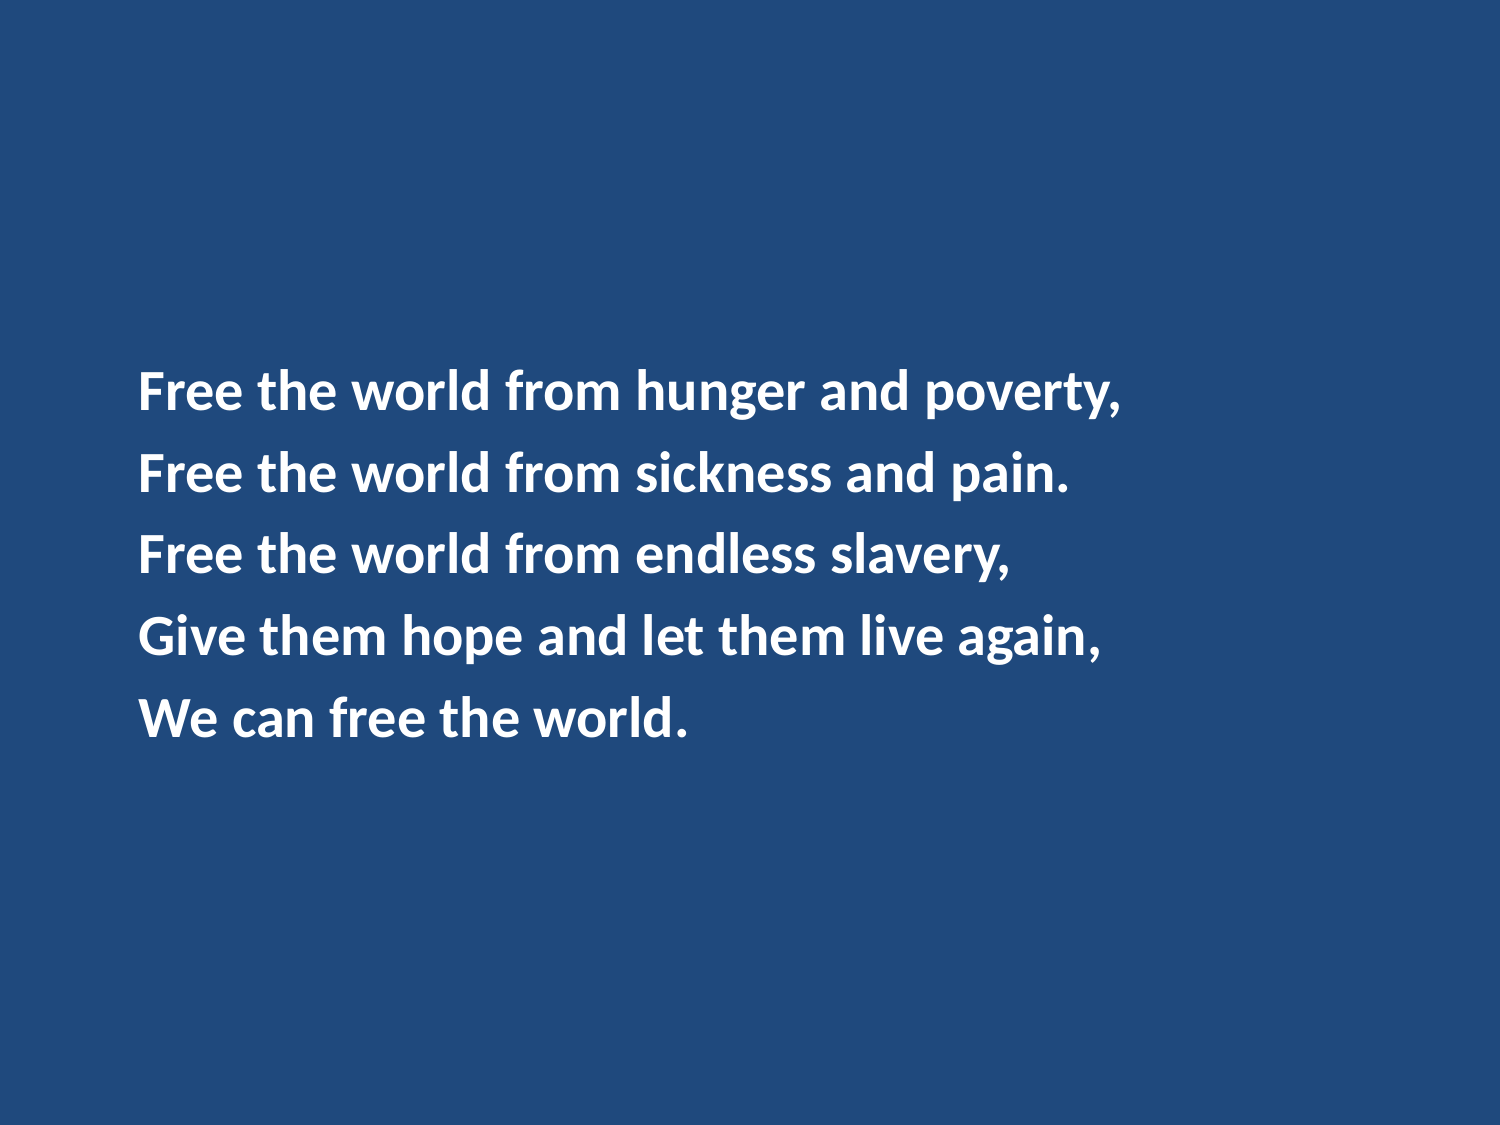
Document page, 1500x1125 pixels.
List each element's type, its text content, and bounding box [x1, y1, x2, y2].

list Free the world from hunger and poverty, Free the world from sickness and pain. Free the world from endless slavery, Give them hope and let them live again, We can free the world. [123, 344, 1471, 781]
